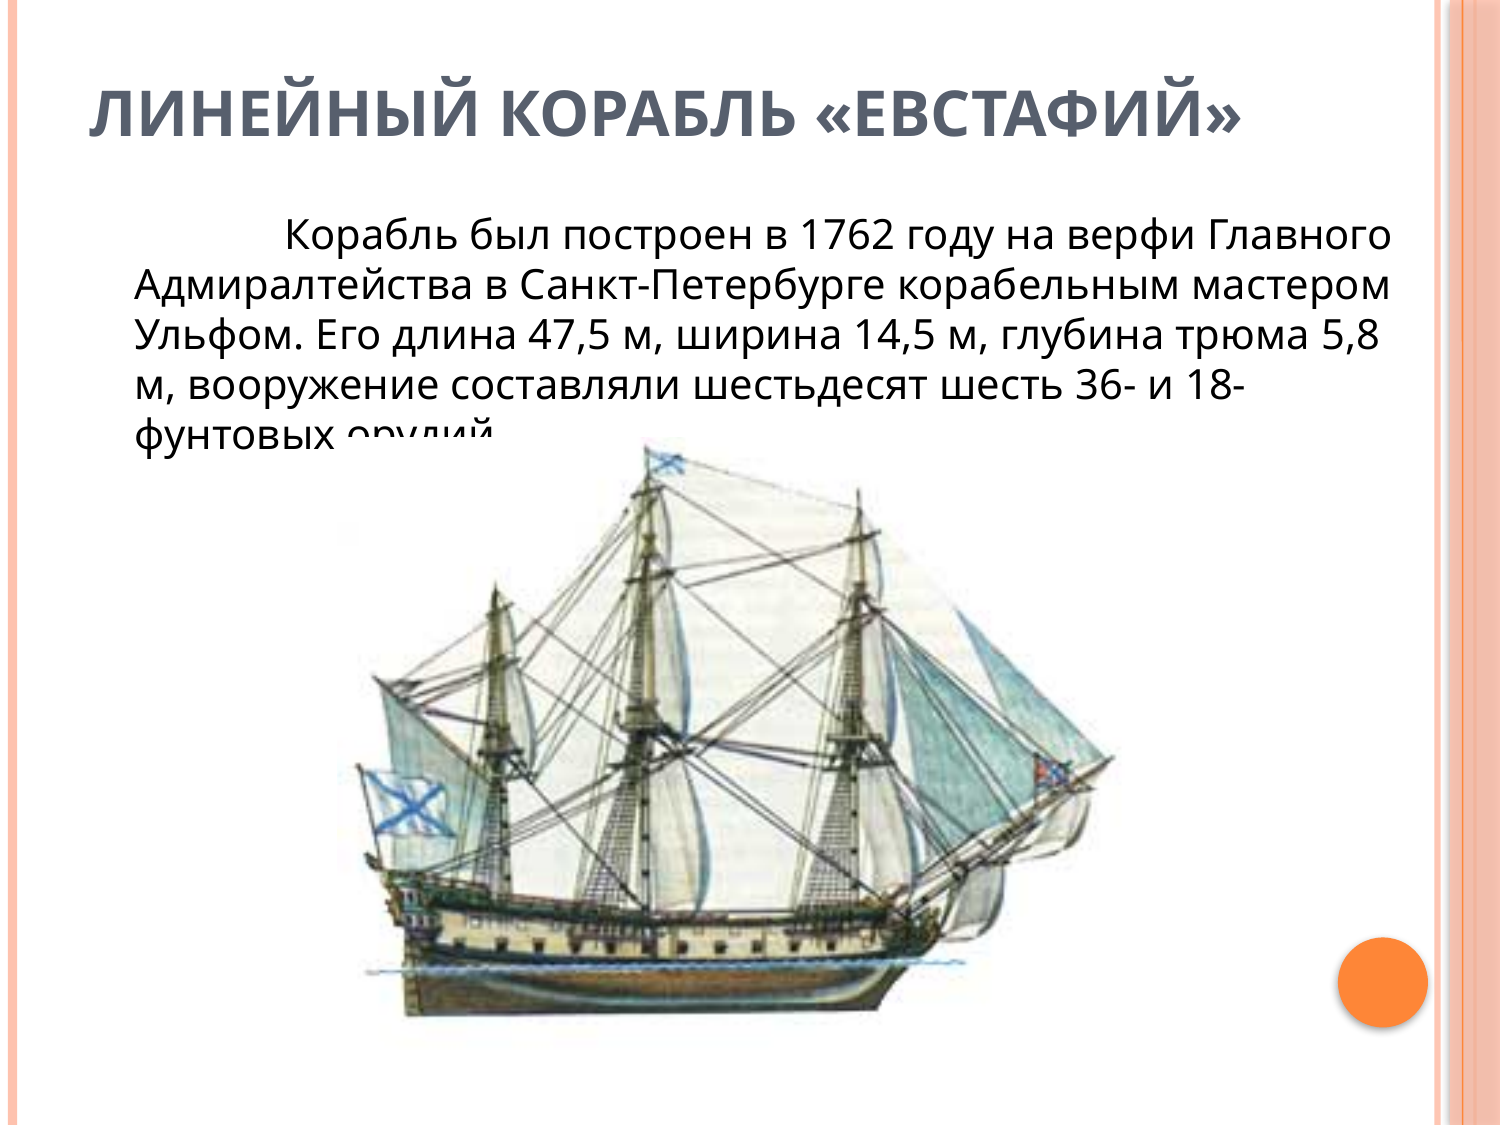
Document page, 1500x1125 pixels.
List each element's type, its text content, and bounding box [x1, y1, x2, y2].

picture [336, 436, 1141, 1051]
title Линейный Корабль «Евстафий» [75, 45, 1300, 200]
list Корабль был построен в 1762 году на верфи Главного Адмиралтейства в Санкт-Петербурге корабельным мастером Ульфом. Его длина 47,5 м, ширина 14,5 м, глубина трюма 5,8 м, вооружение составляли шестьдесят шесть 36- и 18-фунтовых орудий. [75, 200, 1425, 1005]
